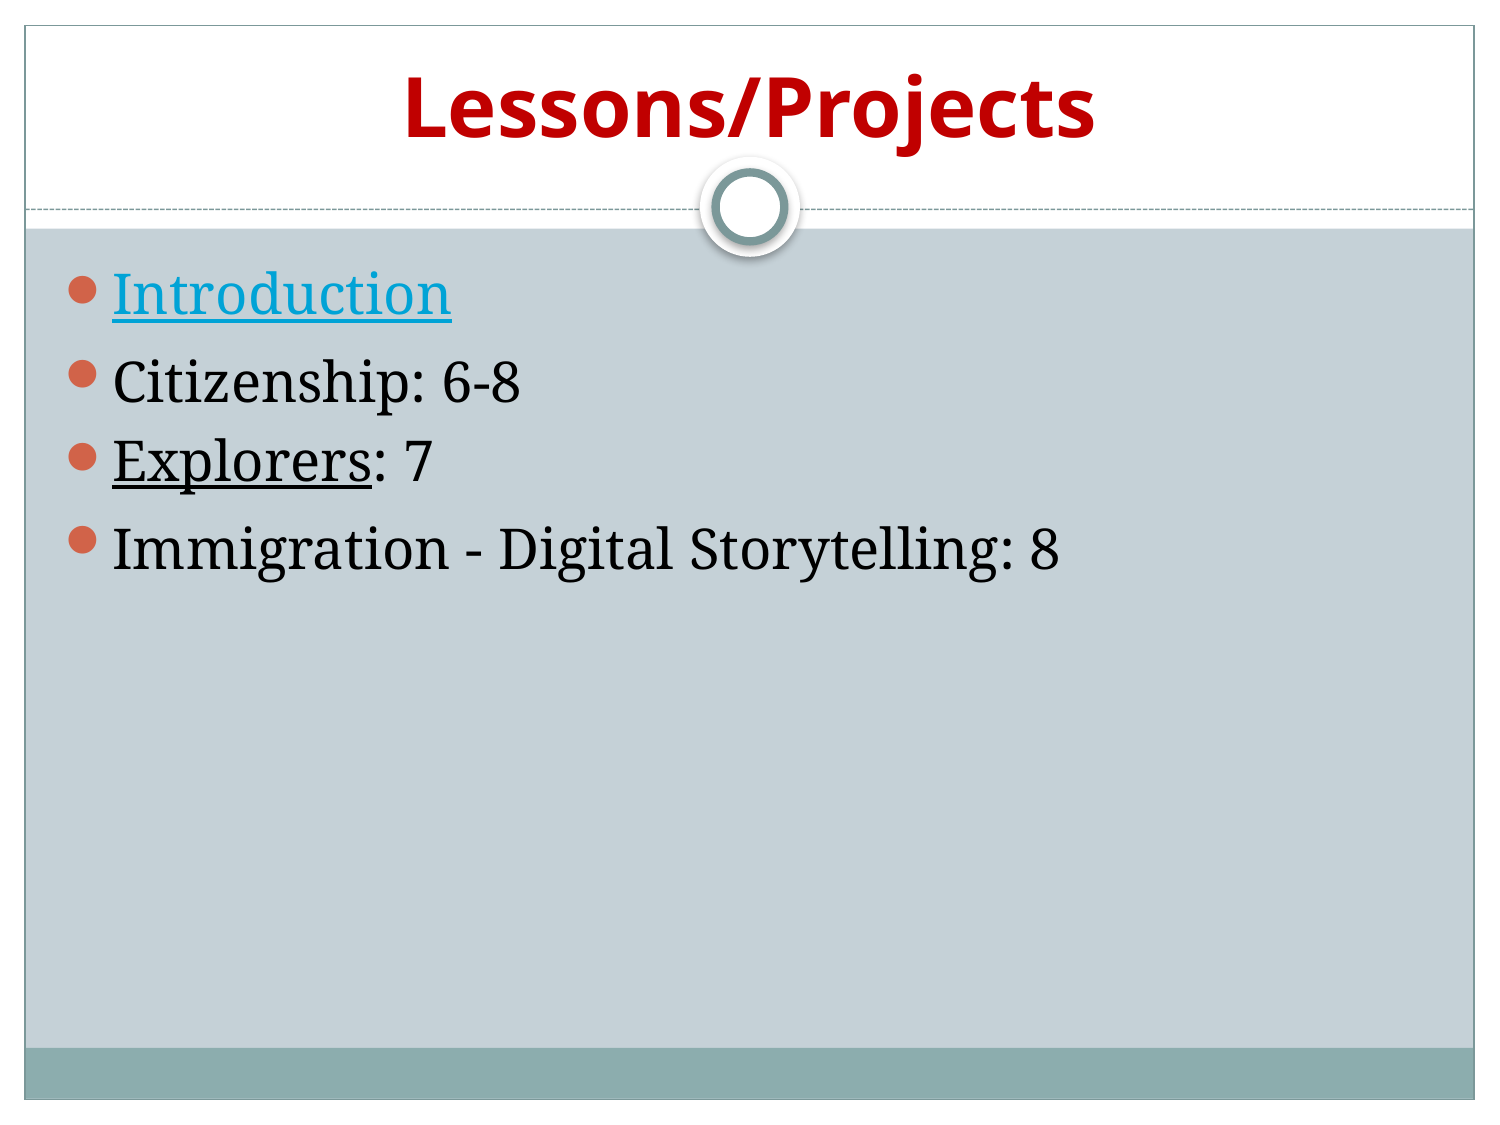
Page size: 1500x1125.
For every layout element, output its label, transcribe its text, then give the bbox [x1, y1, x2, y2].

title Lessons/Projects [49, 37, 1450, 163]
list Introduction Citizenship: 6-8 Explorers: 7 Immigration - Digital Storytelling: 8 [49, 250, 1445, 1001]
